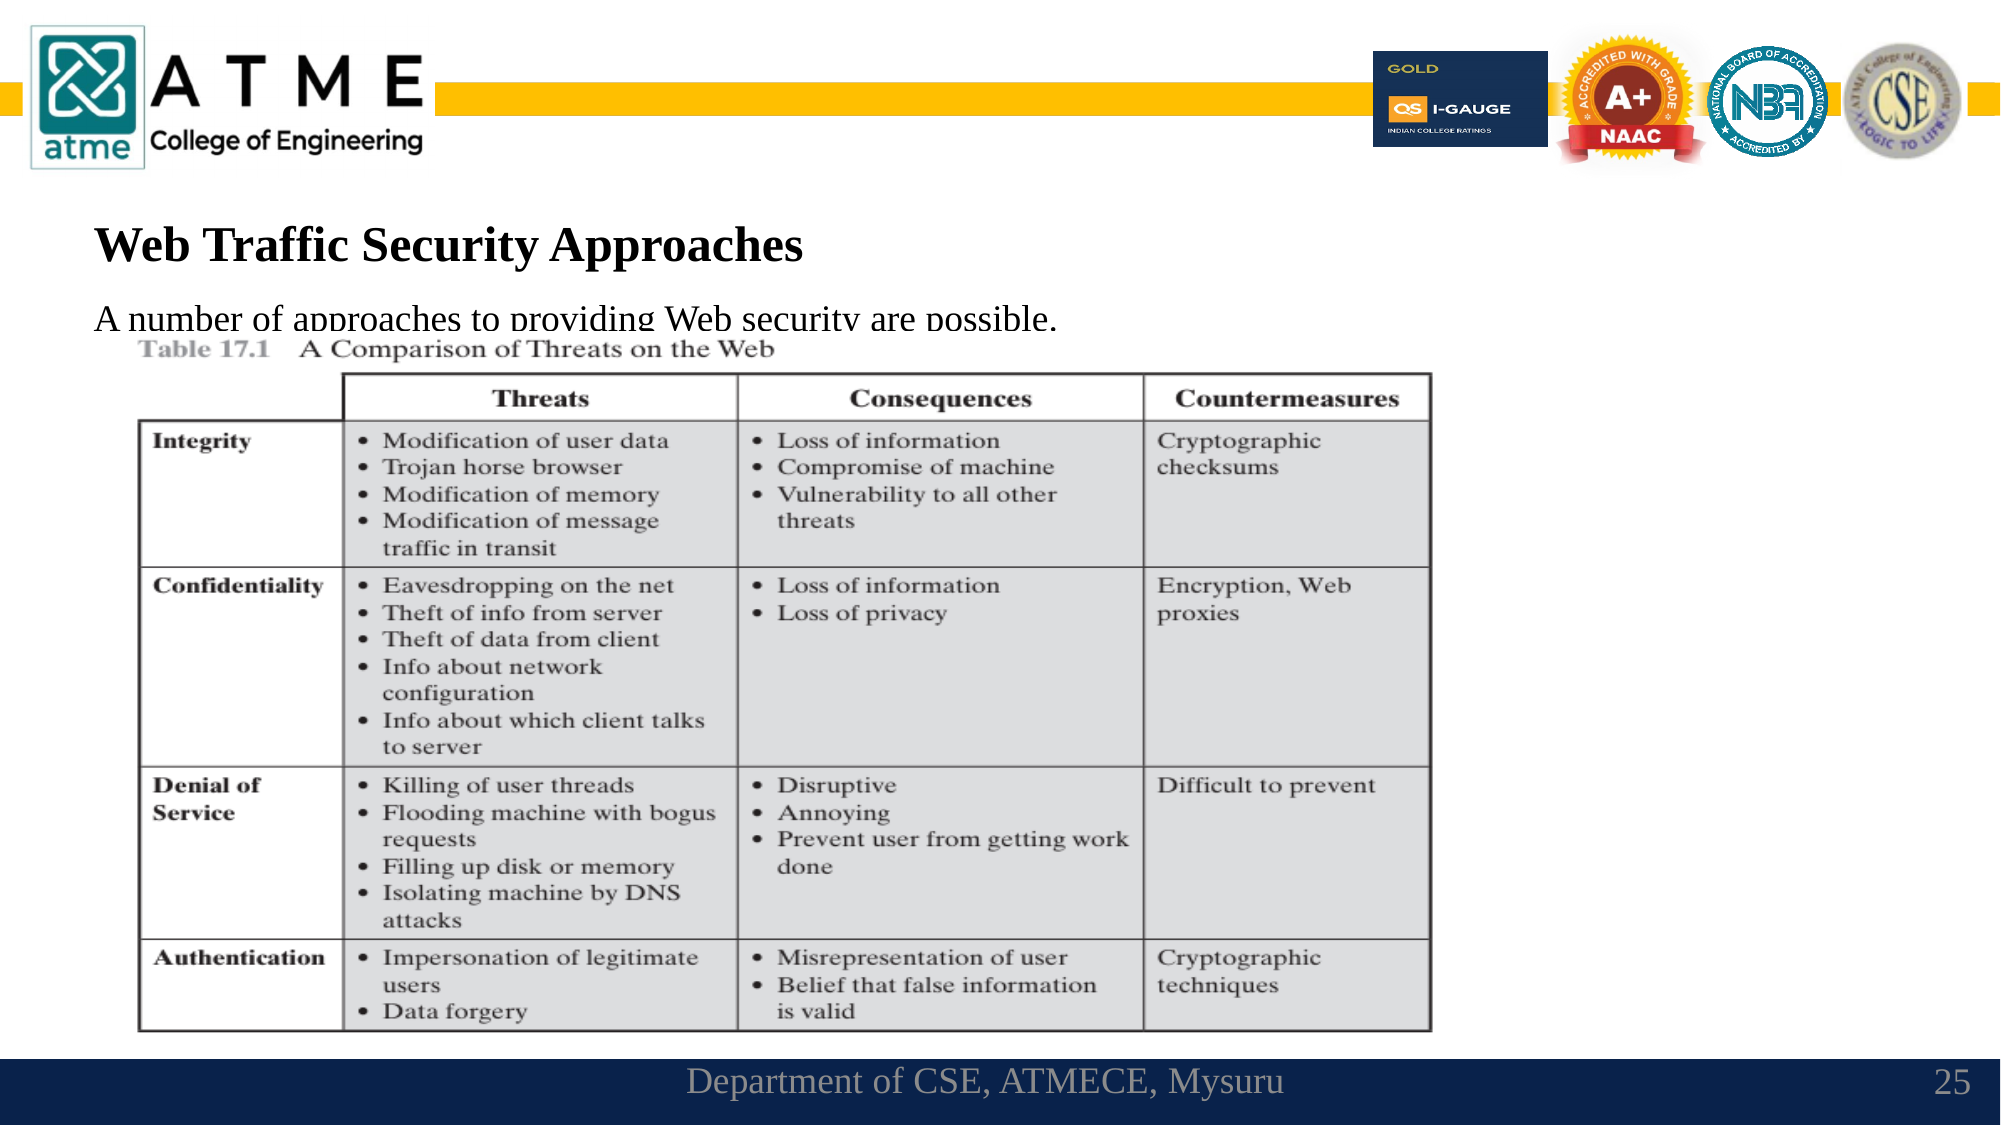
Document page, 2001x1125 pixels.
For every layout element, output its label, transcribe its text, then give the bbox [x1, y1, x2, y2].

text_box Web Traffic Security Approaches A number of approaches to providing Web security are possible. [78, 173, 1893, 346]
picture [1840, 26, 1968, 176]
picture [22, 15, 435, 178]
picture [0, 1059, 2001, 1125]
footer Department of CSE, ATMECE, Mysuru [501, 1056, 1470, 1102]
picture [121, 331, 1448, 1049]
picture [1373, 20, 1828, 173]
slide_number 25 [1511, 1057, 1972, 1103]
